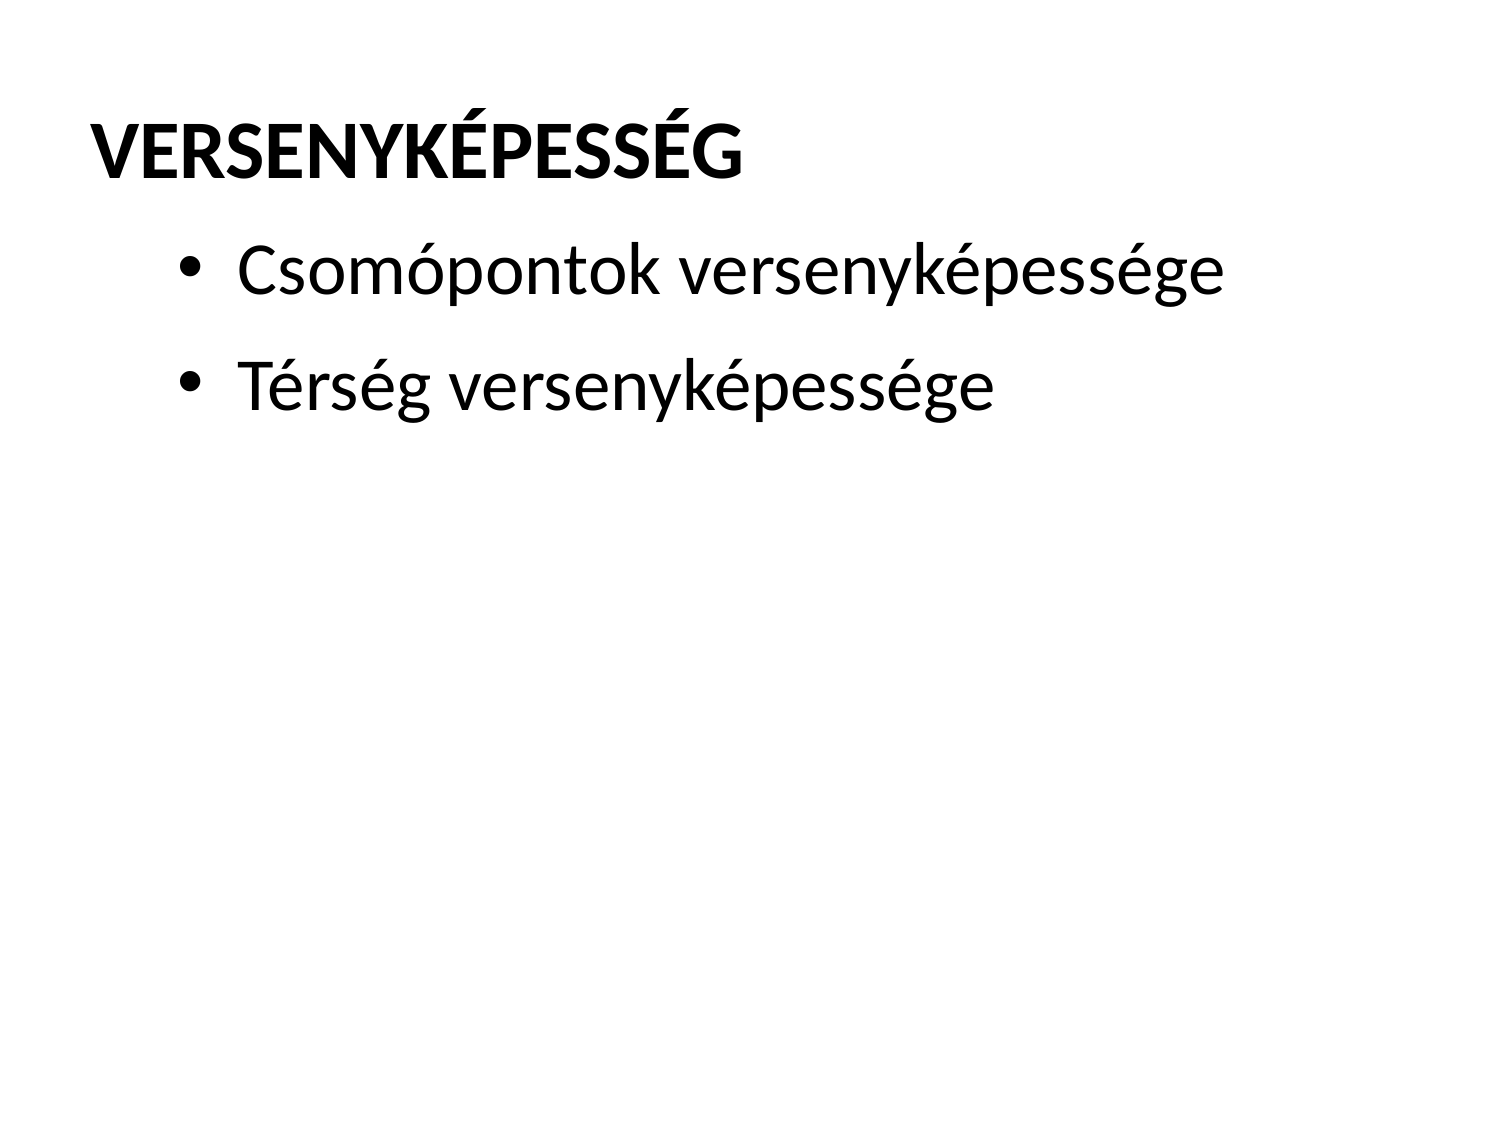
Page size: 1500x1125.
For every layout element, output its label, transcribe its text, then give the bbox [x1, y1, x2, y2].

list VERSENYKÉPESSÉG Csomópontok versenyképessége Térség versenyképessége [75, 87, 1425, 1005]
